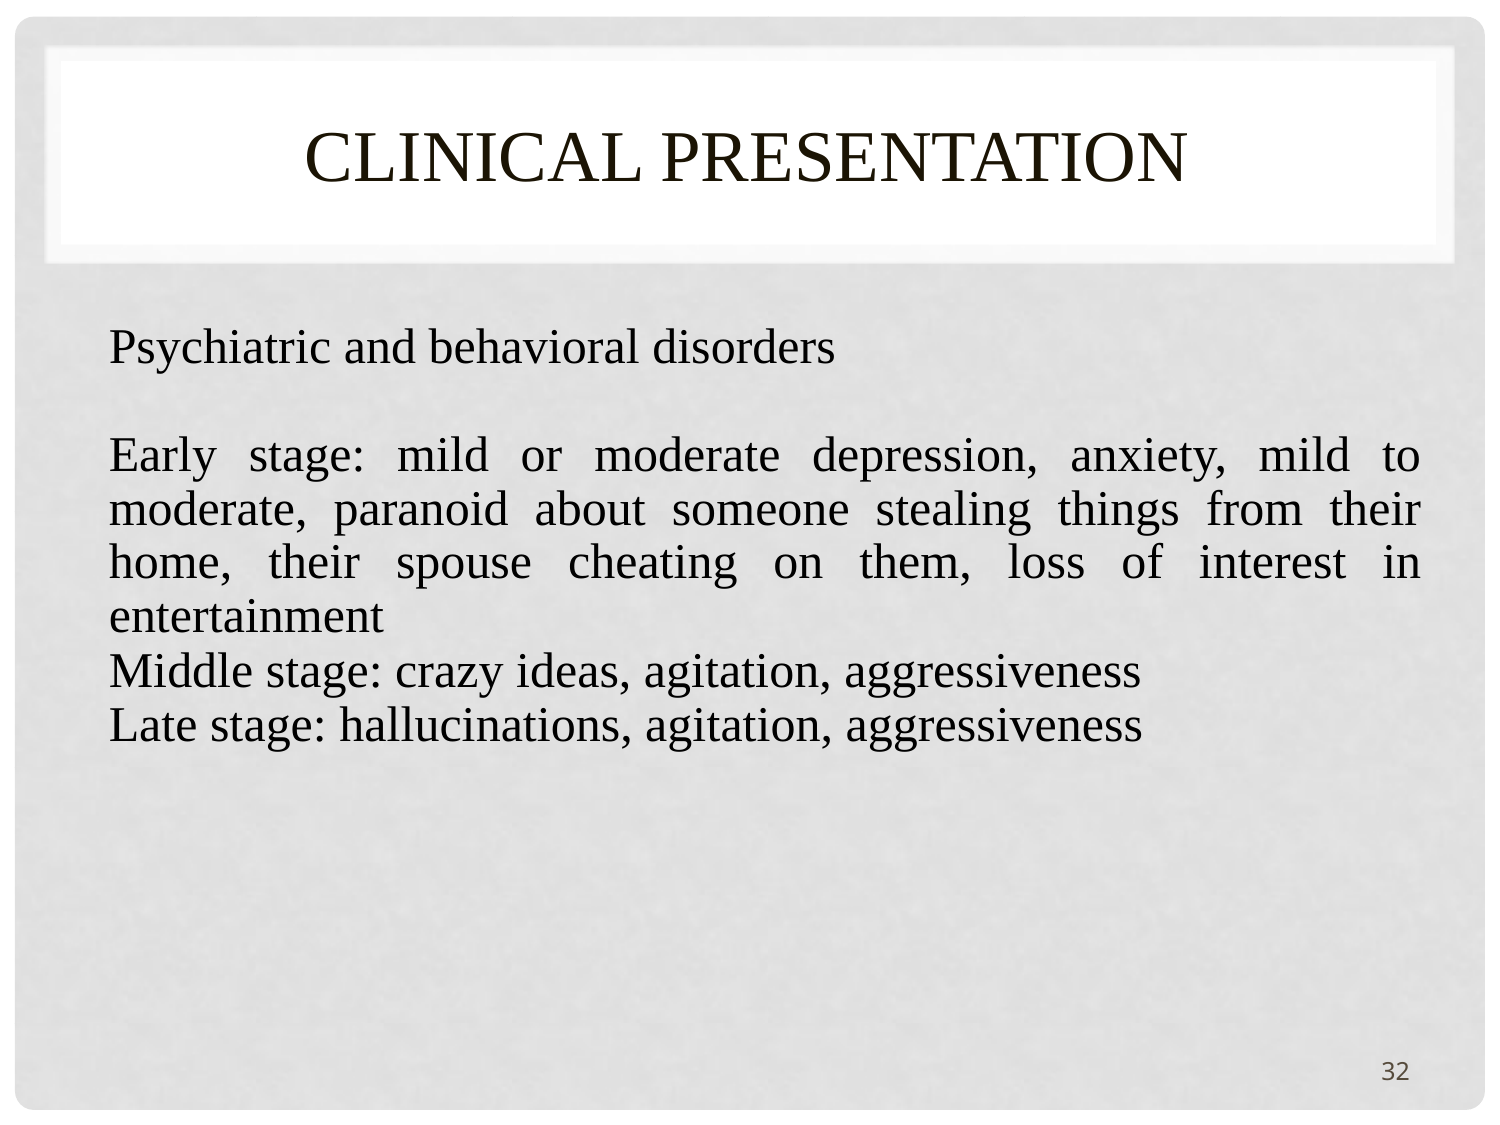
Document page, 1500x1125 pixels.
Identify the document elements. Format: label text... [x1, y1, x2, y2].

text_box Psychiatric and behavioral disorders Early stage: mild or moderate depression, anxiety, mild to moderate, paranoid about someone stealing things from their home, their spouse cheating on them, loss of interest in entertainment Middle stage: crazy ideas, agitation, aggressiveness Late stage: hallucinations, agitation, aggressiveness [93, 312, 1438, 1074]
title Clinical presentation [69, 66, 1425, 238]
slide_number 32 [1074, 1042, 1425, 1103]
